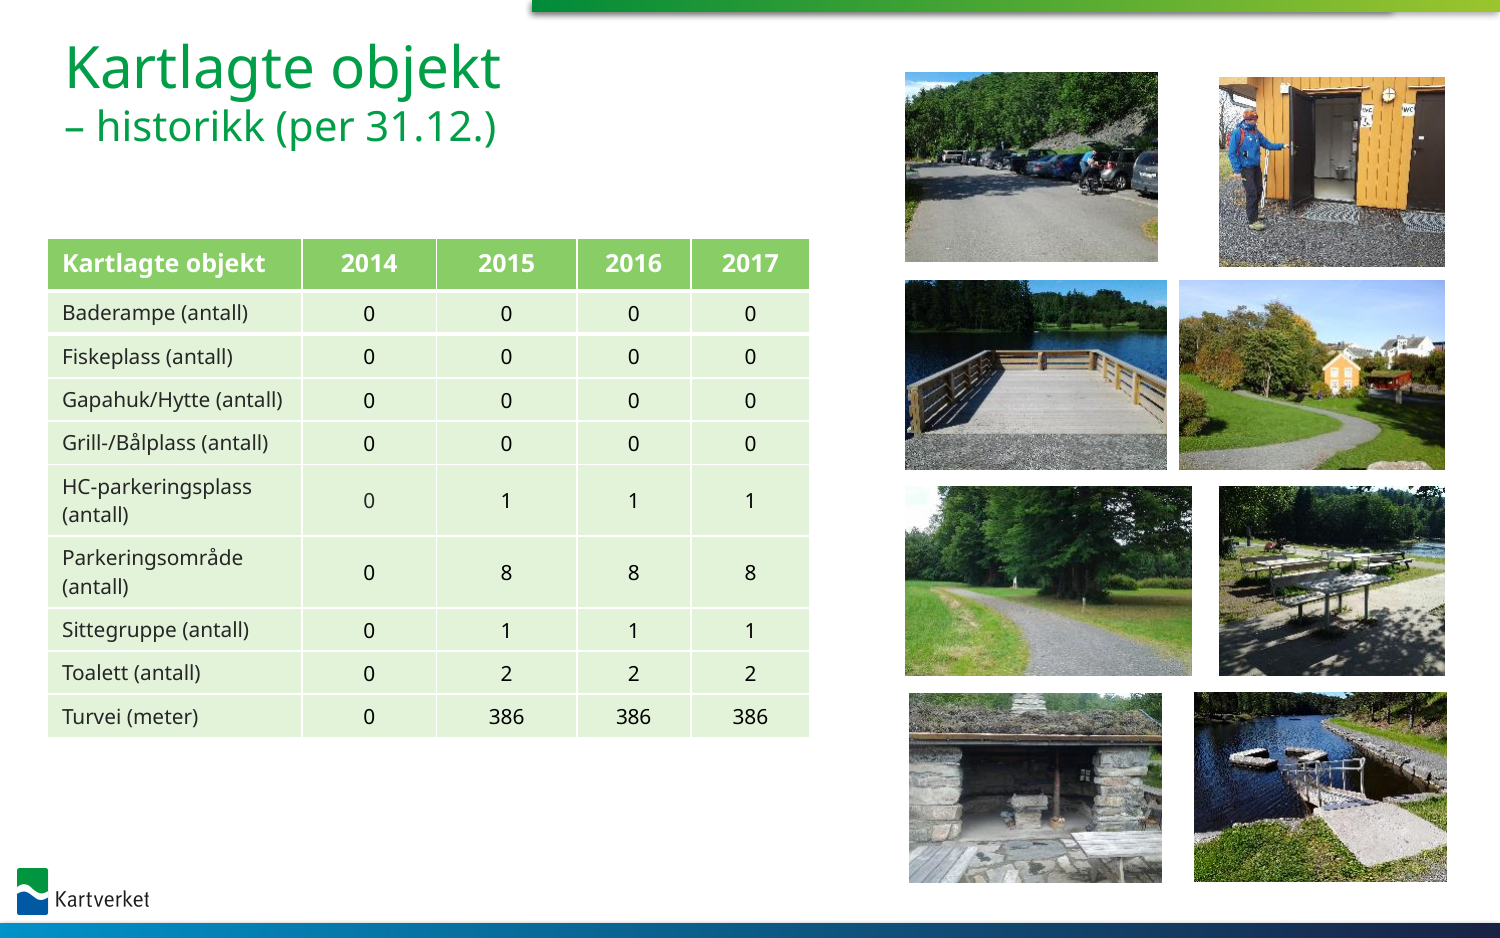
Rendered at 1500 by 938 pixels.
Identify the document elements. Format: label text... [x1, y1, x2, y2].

table_cell 0 [303, 465, 436, 535]
table_cell 386 [578, 695, 690, 737]
table_cell 0 [303, 336, 436, 377]
table_header 2014 [303, 239, 436, 289]
table_cell 0 [578, 293, 690, 332]
table_cell 0 [303, 609, 436, 650]
table_cell Gapahuk/Hytte (antall) [48, 379, 301, 420]
picture [905, 486, 1193, 676]
table_cell Fiskeplass (antall) [48, 336, 301, 377]
table_cell 2 [437, 652, 576, 693]
picture [1219, 77, 1445, 267]
table_cell 0 [692, 293, 809, 332]
table_cell Turvei (meter) [48, 695, 301, 737]
table_cell 2 [692, 652, 809, 693]
table_header 2016 [578, 239, 690, 289]
picture [1219, 486, 1445, 676]
table_cell Baderampe (antall) [48, 293, 301, 332]
table_cell 8 [578, 537, 690, 607]
table_cell 0 [437, 336, 576, 377]
table_cell 2 [578, 652, 690, 693]
table_cell 386 [692, 695, 809, 737]
table_cell 1 [578, 465, 690, 535]
table_cell HC-parkeringsplass (antall) [48, 465, 301, 535]
picture [905, 280, 1167, 470]
table_cell 8 [437, 537, 576, 607]
table_cell 8 [692, 537, 809, 607]
table_cell 0 [692, 422, 809, 464]
table_cell Toalett (antall) [48, 652, 301, 693]
table_cell 386 [437, 695, 576, 737]
table_cell 0 [437, 422, 576, 464]
table_cell 0 [578, 336, 690, 377]
table_cell 0 [578, 422, 690, 464]
table_cell 0 [303, 695, 436, 737]
table_cell 1 [437, 465, 576, 535]
table_cell 0 [303, 422, 436, 464]
table_cell 0 [437, 293, 576, 332]
table_cell 0 [303, 293, 436, 332]
table_header 2017 [692, 239, 809, 289]
table_header 2015 [437, 239, 576, 289]
table_cell 0 [437, 379, 576, 420]
picture [1194, 692, 1448, 882]
picture [905, 72, 1158, 262]
picture [1179, 280, 1445, 470]
table_cell 0 [692, 379, 809, 420]
table_cell 1 [692, 609, 809, 650]
table_cell 0 [303, 379, 436, 420]
text_box Kartlagte objekt – historikk (per 31.12.) [49, 14, 1431, 158]
table_cell 0 [578, 379, 690, 420]
table_header Kartlagte objekt [48, 239, 301, 289]
picture [909, 693, 1163, 884]
table_cell Grill-/Bålplass (antall) [48, 422, 301, 464]
table_cell 0 [303, 537, 436, 607]
table_cell 0 [303, 652, 436, 693]
table_cell 1 [692, 465, 809, 535]
table_cell 1 [437, 609, 576, 650]
table_cell 0 [692, 336, 809, 377]
table_cell Parkeringsområde (antall) [48, 537, 301, 607]
table_cell 1 [578, 609, 690, 650]
table_cell Sittegruppe (antall) [48, 609, 301, 650]
